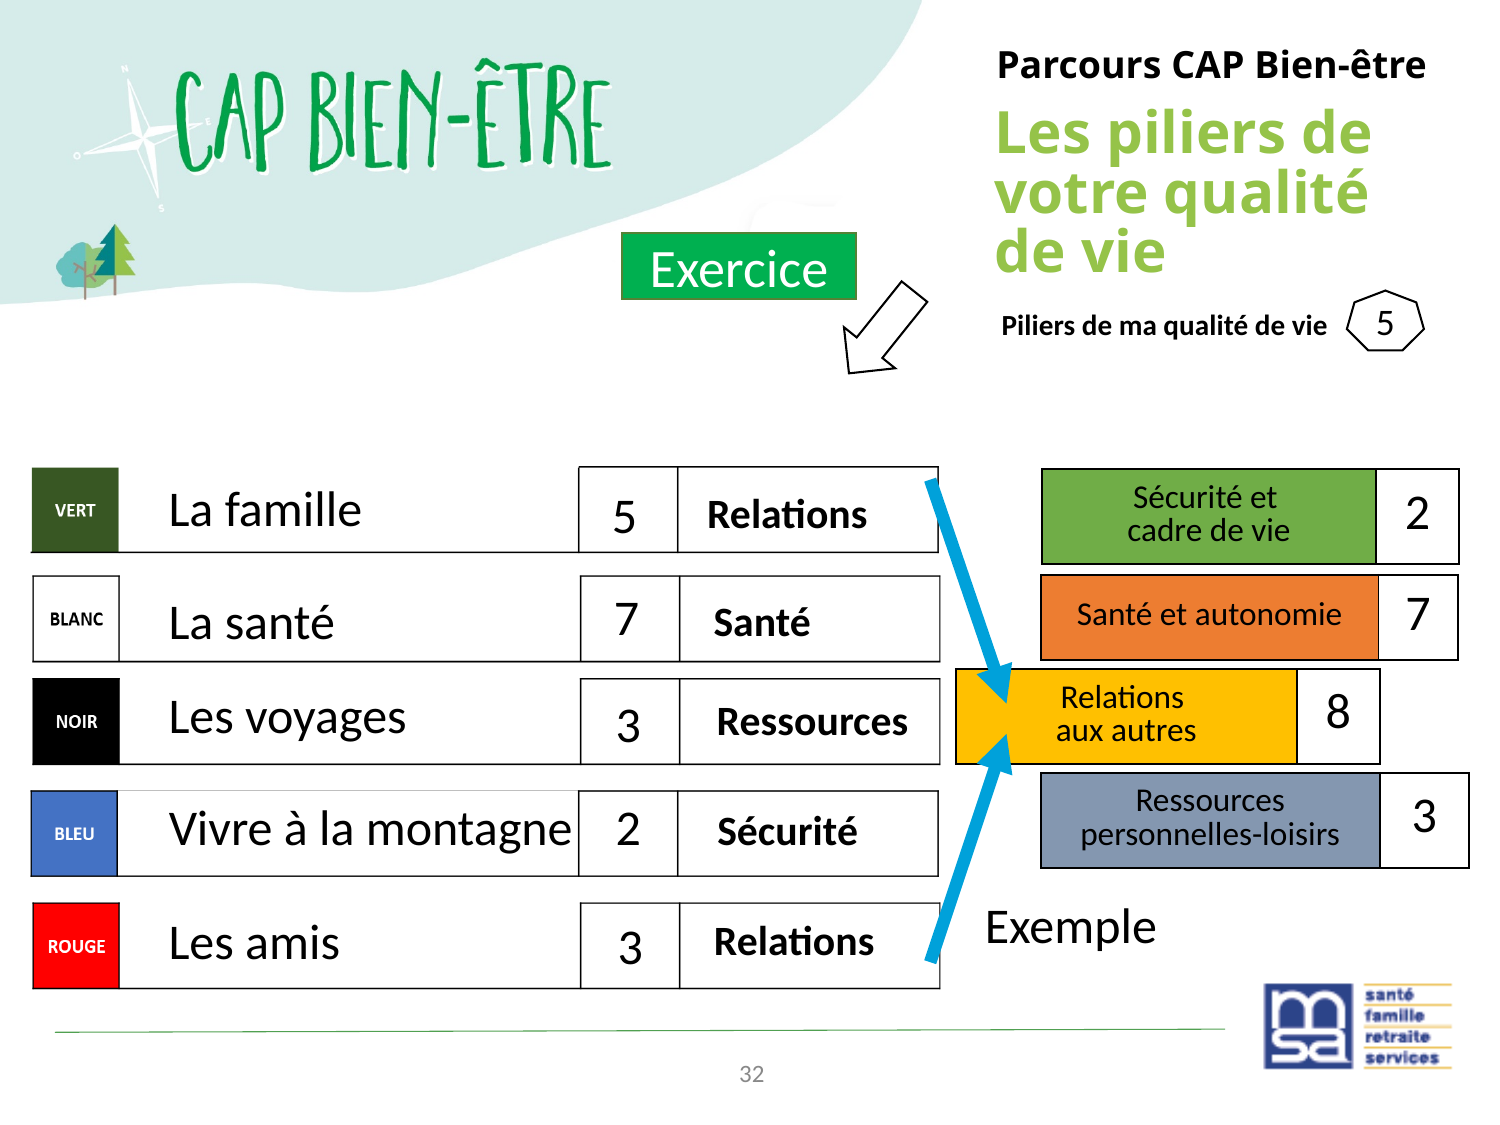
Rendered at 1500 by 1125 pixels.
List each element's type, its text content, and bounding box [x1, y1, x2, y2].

table_header Ressources personnelles-loisirs [1042, 774, 1379, 867]
text_box 32 [54, 1042, 1250, 1103]
text_box Exemple [1007, 886, 1221, 962]
text_box 5 [1345, 289, 1426, 352]
table_header 2 [1377, 470, 1458, 563]
table_header 8 [1298, 670, 1379, 763]
text_box [842, 319, 915, 375]
text_box Les piliers de votre qualité de vie [970, 113, 1397, 277]
text_box Parcours CAP Bien-être [968, 34, 1455, 94]
text_box Piliers de ma qualité de vie [986, 298, 1347, 349]
table_header 3 [1381, 774, 1468, 867]
table_header Santé et autonomie [1042, 576, 1378, 659]
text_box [54, 1029, 1226, 1033]
picture [0, 0, 1500, 1125]
slide_number – 32 [560, 1028, 1250, 1042]
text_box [930, 733, 1007, 963]
table_header Relations aux autres [957, 670, 1296, 763]
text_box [930, 479, 1007, 704]
table_header Sécurité et cadre de vie [1043, 470, 1375, 563]
table_header 7 [1379, 576, 1457, 659]
